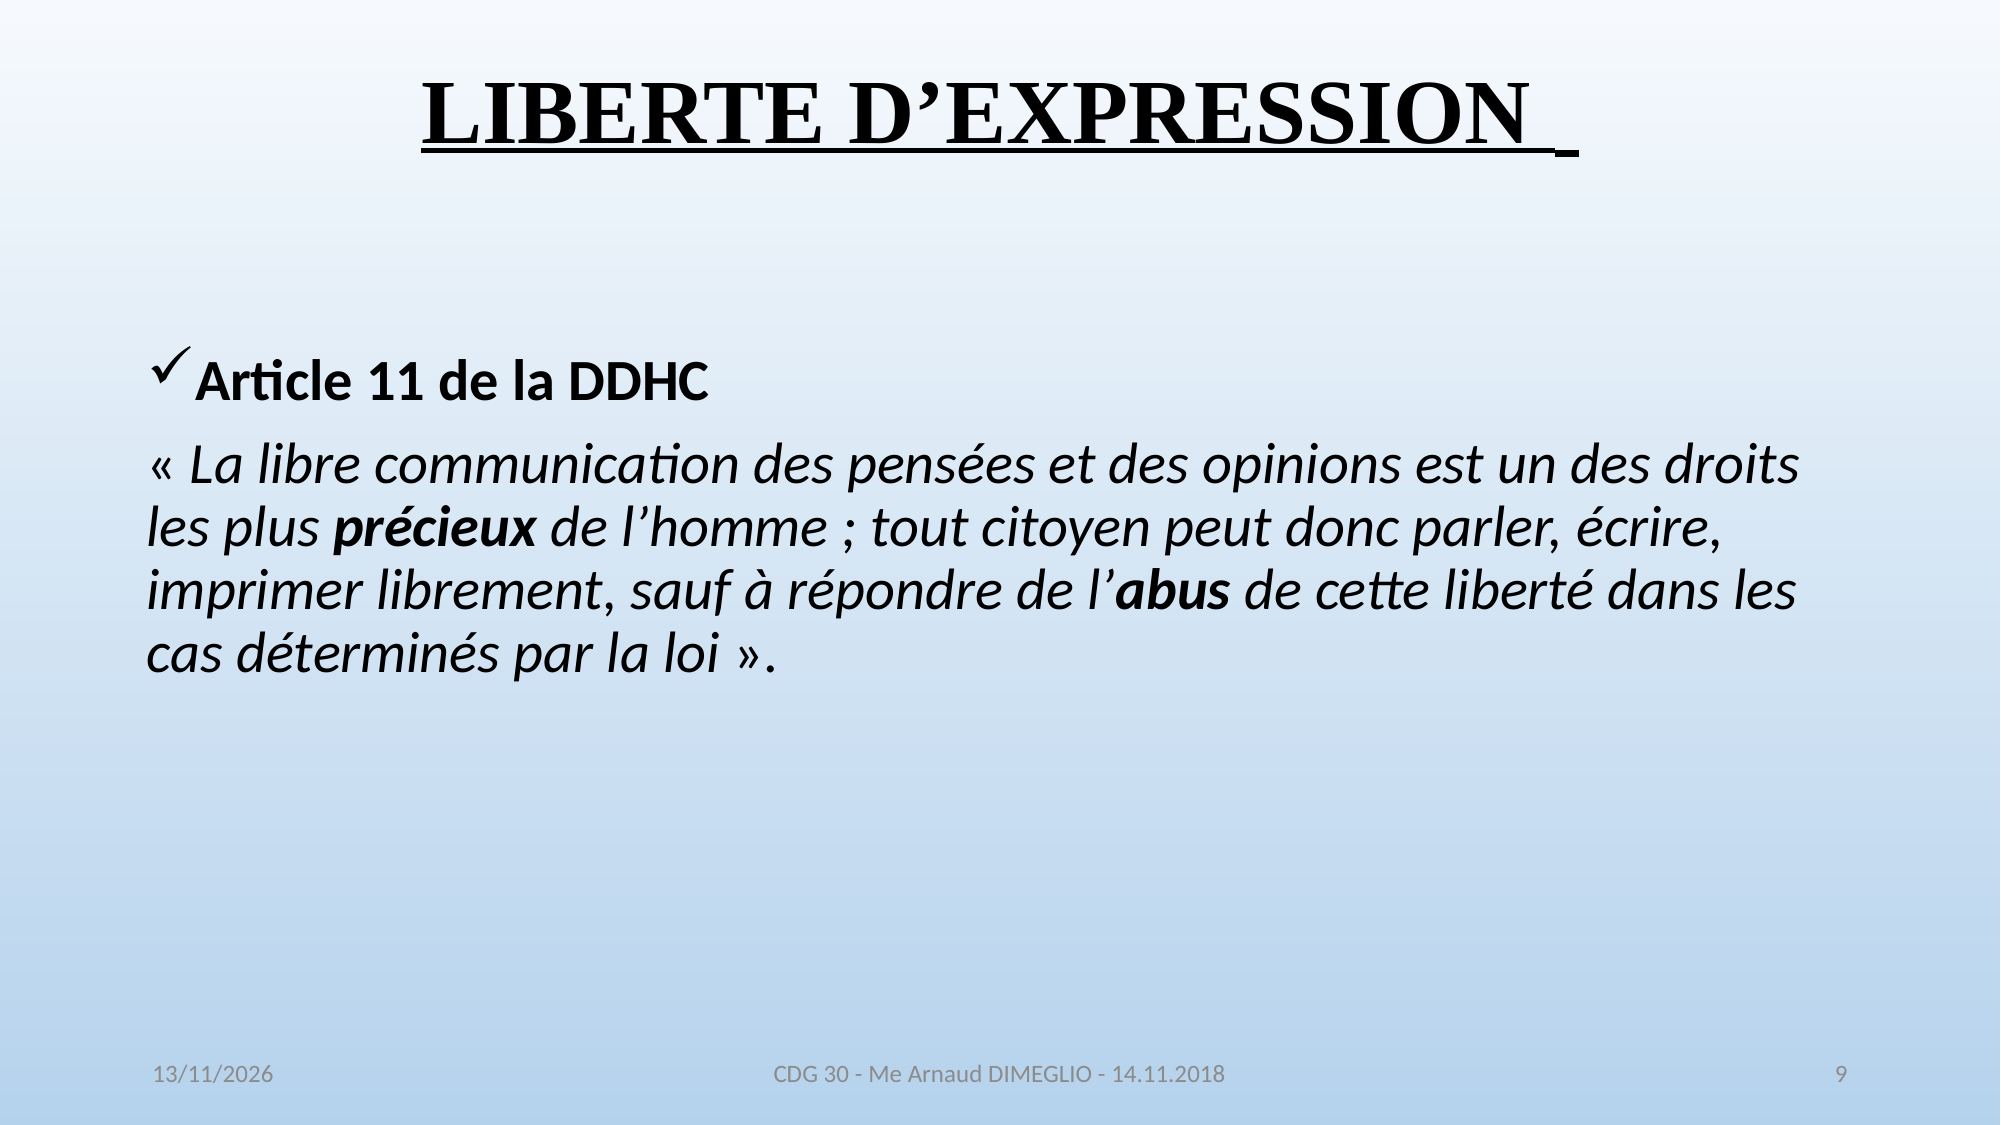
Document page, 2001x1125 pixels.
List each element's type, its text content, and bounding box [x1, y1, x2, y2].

footer CDG 30 - Me Arnaud DIMEGLIO - 14.11.2018 [662, 1042, 1338, 1103]
list Article 11 de la DDHC « La libre communication des pensées et des opinions est un des droits les plus précieux de l’homme ; tout citoyen peut donc parler, écrire, imprimer librement, sauf à répondre de l’abus de cette liberté dans les cas déterminés par la loi ». [131, 342, 1857, 897]
slide_number 9 [1412, 1042, 1863, 1103]
title LIBERTE D’EXPRESSION [137, 59, 1863, 278]
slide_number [137, 1042, 588, 1103]
